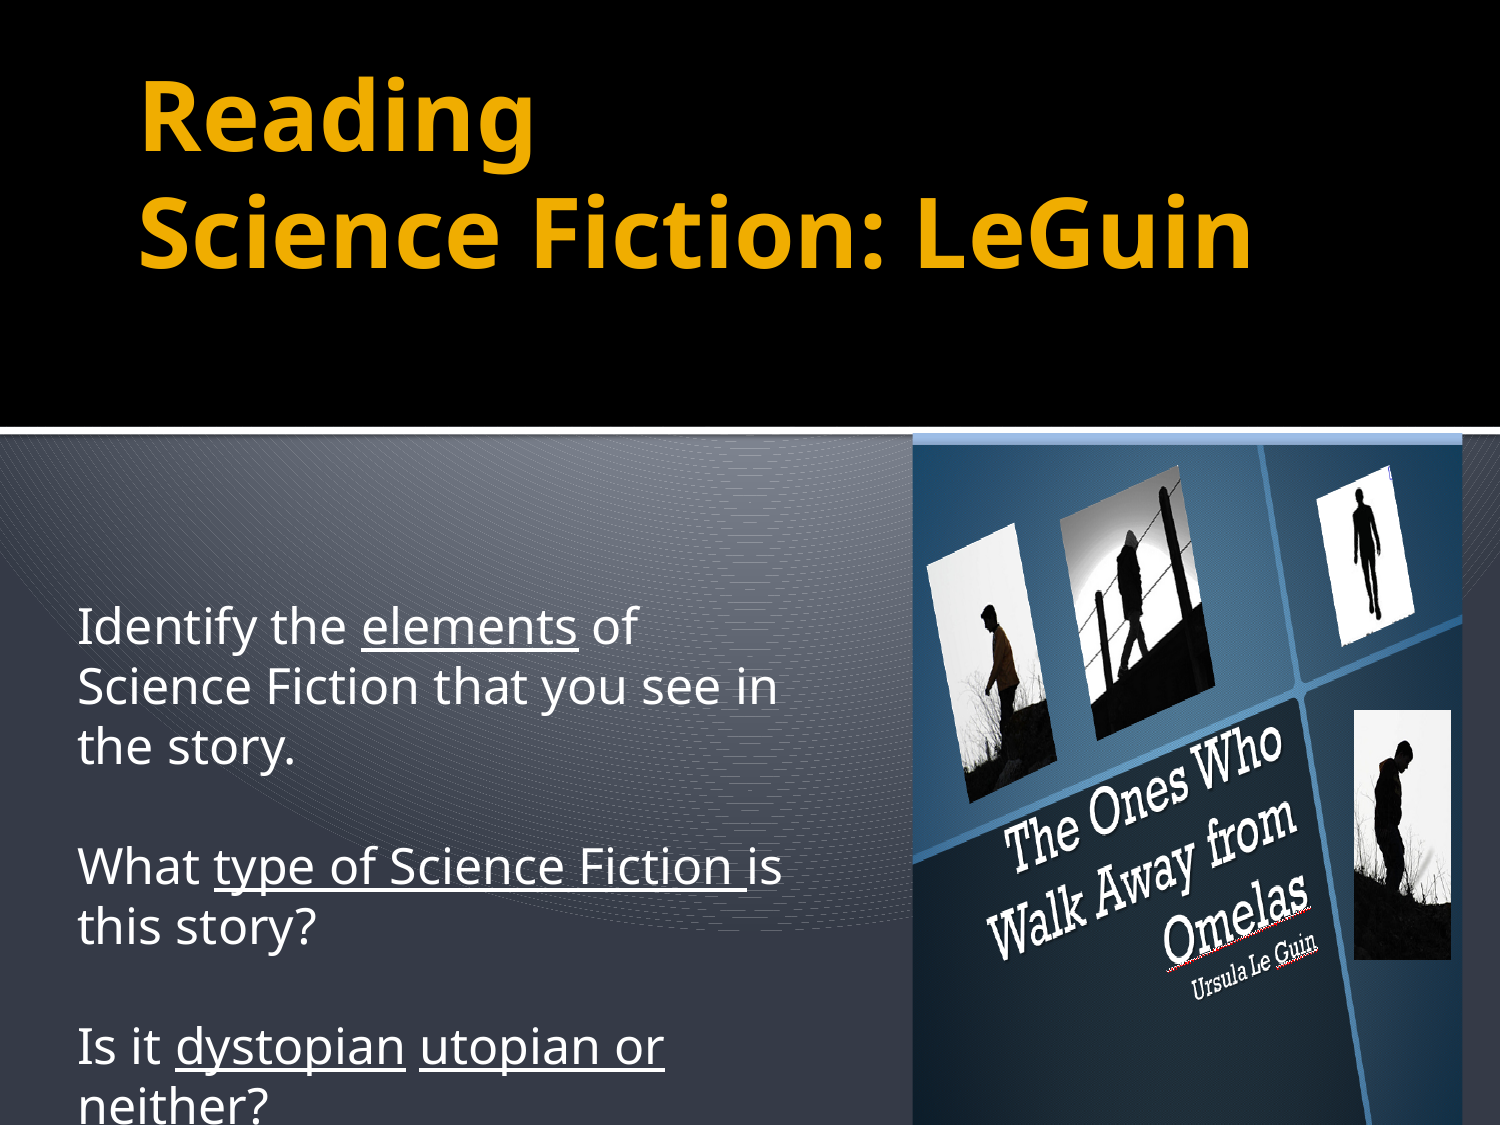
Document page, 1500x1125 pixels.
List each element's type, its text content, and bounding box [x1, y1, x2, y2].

title Reading Science Fiction: LeGuin [123, 19, 1438, 288]
picture [912, 433, 1463, 1125]
text_box Identify the elements of Science Fiction that you see in the story. What type of Science Fiction is this story? Is it dystopian utopian or neither? [62, 587, 800, 1125]
